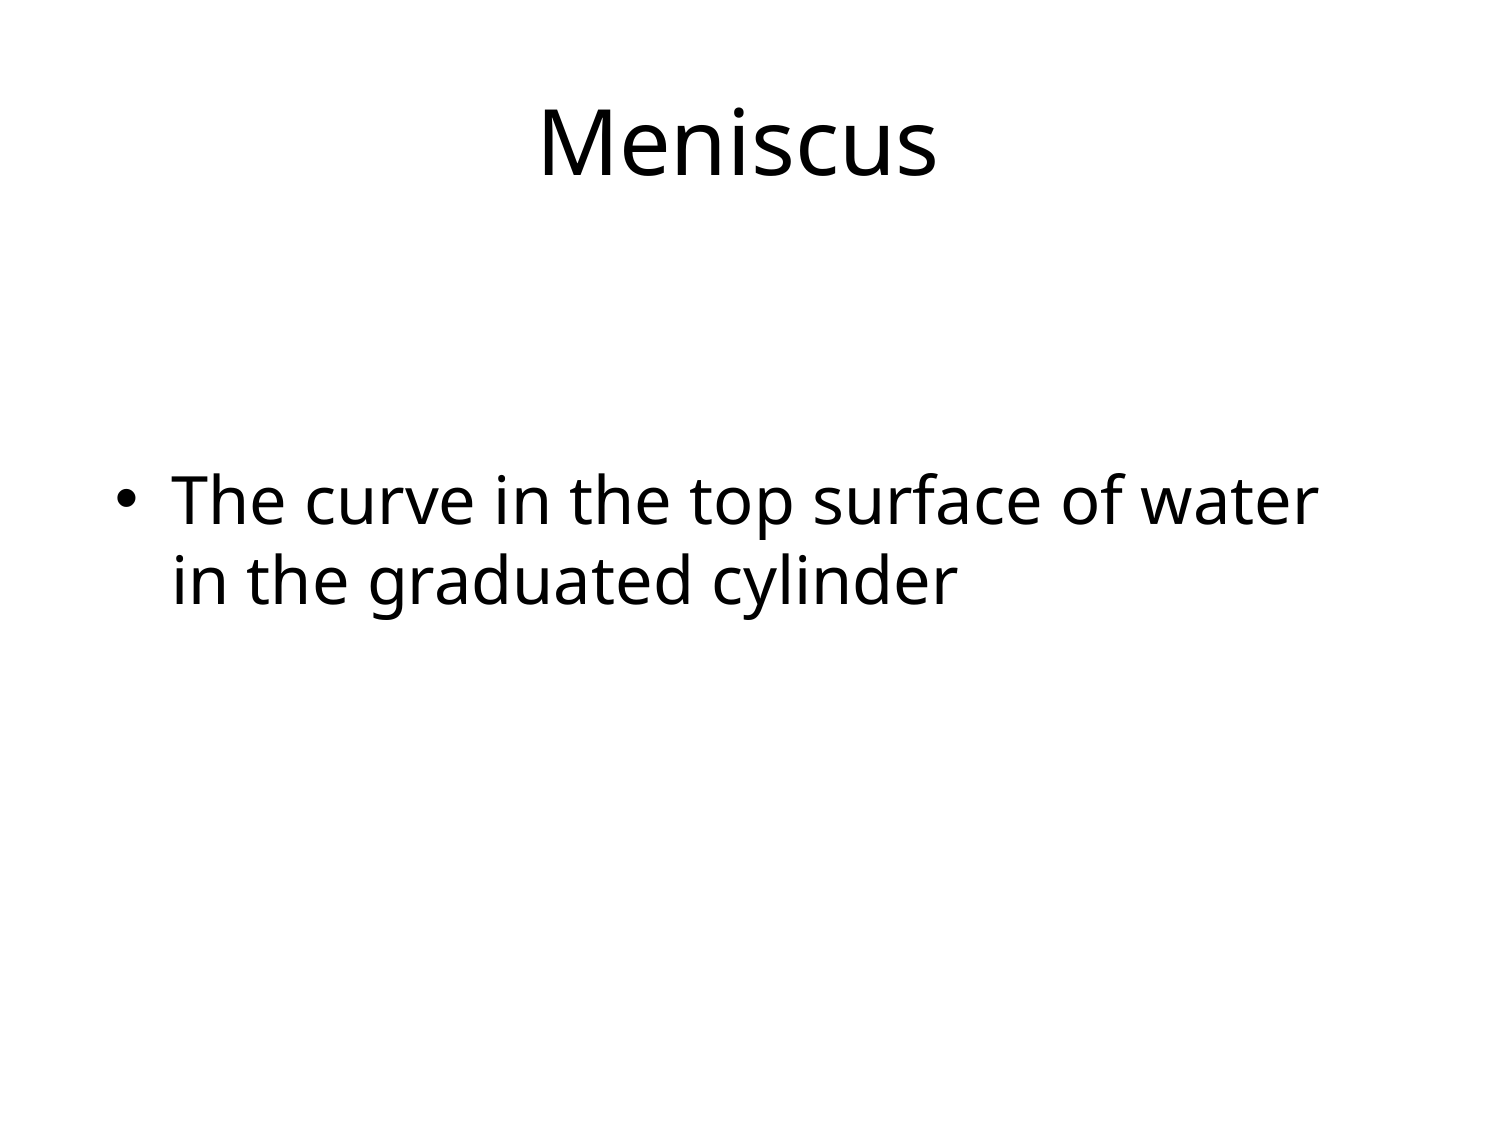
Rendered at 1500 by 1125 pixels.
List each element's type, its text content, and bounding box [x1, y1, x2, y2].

list The curve in the top surface of water in the graduated cylinder [99, 450, 1375, 1125]
title Meniscus [75, 45, 1425, 233]
